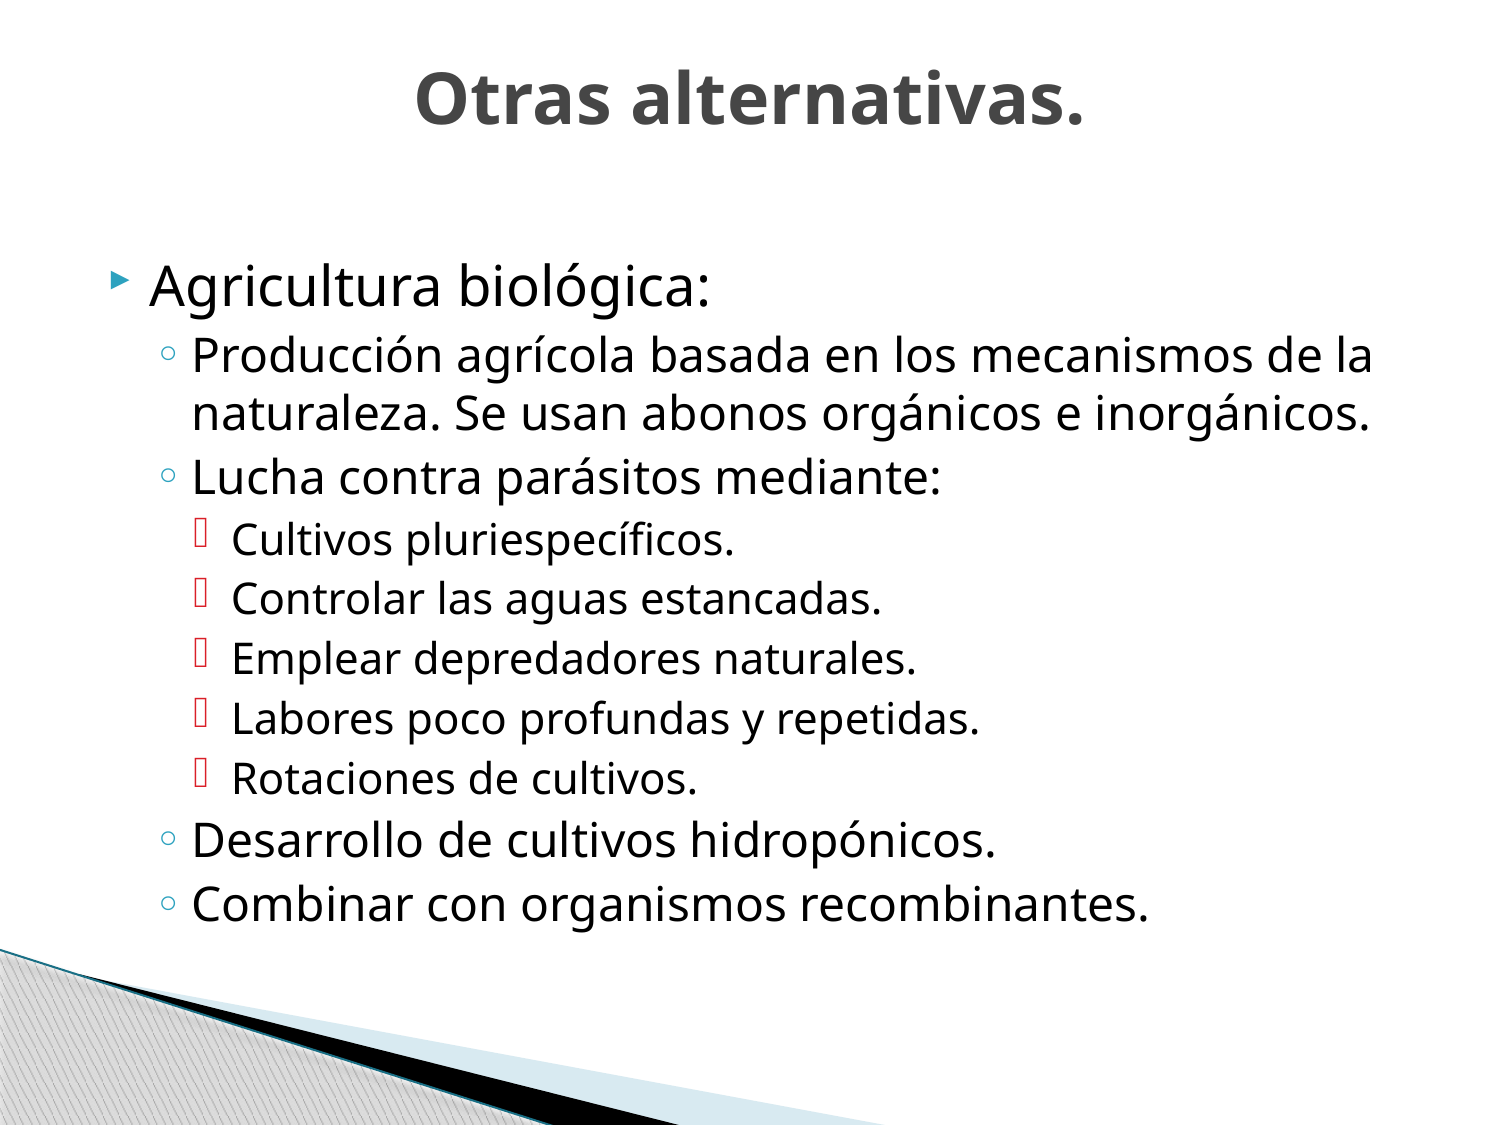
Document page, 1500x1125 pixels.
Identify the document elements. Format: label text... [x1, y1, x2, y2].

list Agricultura biológica: Producción agrícola basada en los mecanismos de la naturaleza. Se usan abonos orgánicos e inorgánicos. Lucha contra parásitos mediante: Cultivos pluriespecíficos. Controlar las aguas estancadas. Emplear depredadores naturales. Labores poco profundas y repetidas. Rotaciones de cultivos. Desarrollo de cultivos hidropónicos. Combinar con organismos recombinantes. [75, 243, 1425, 986]
title Otras alternativas. [75, 45, 1425, 233]
